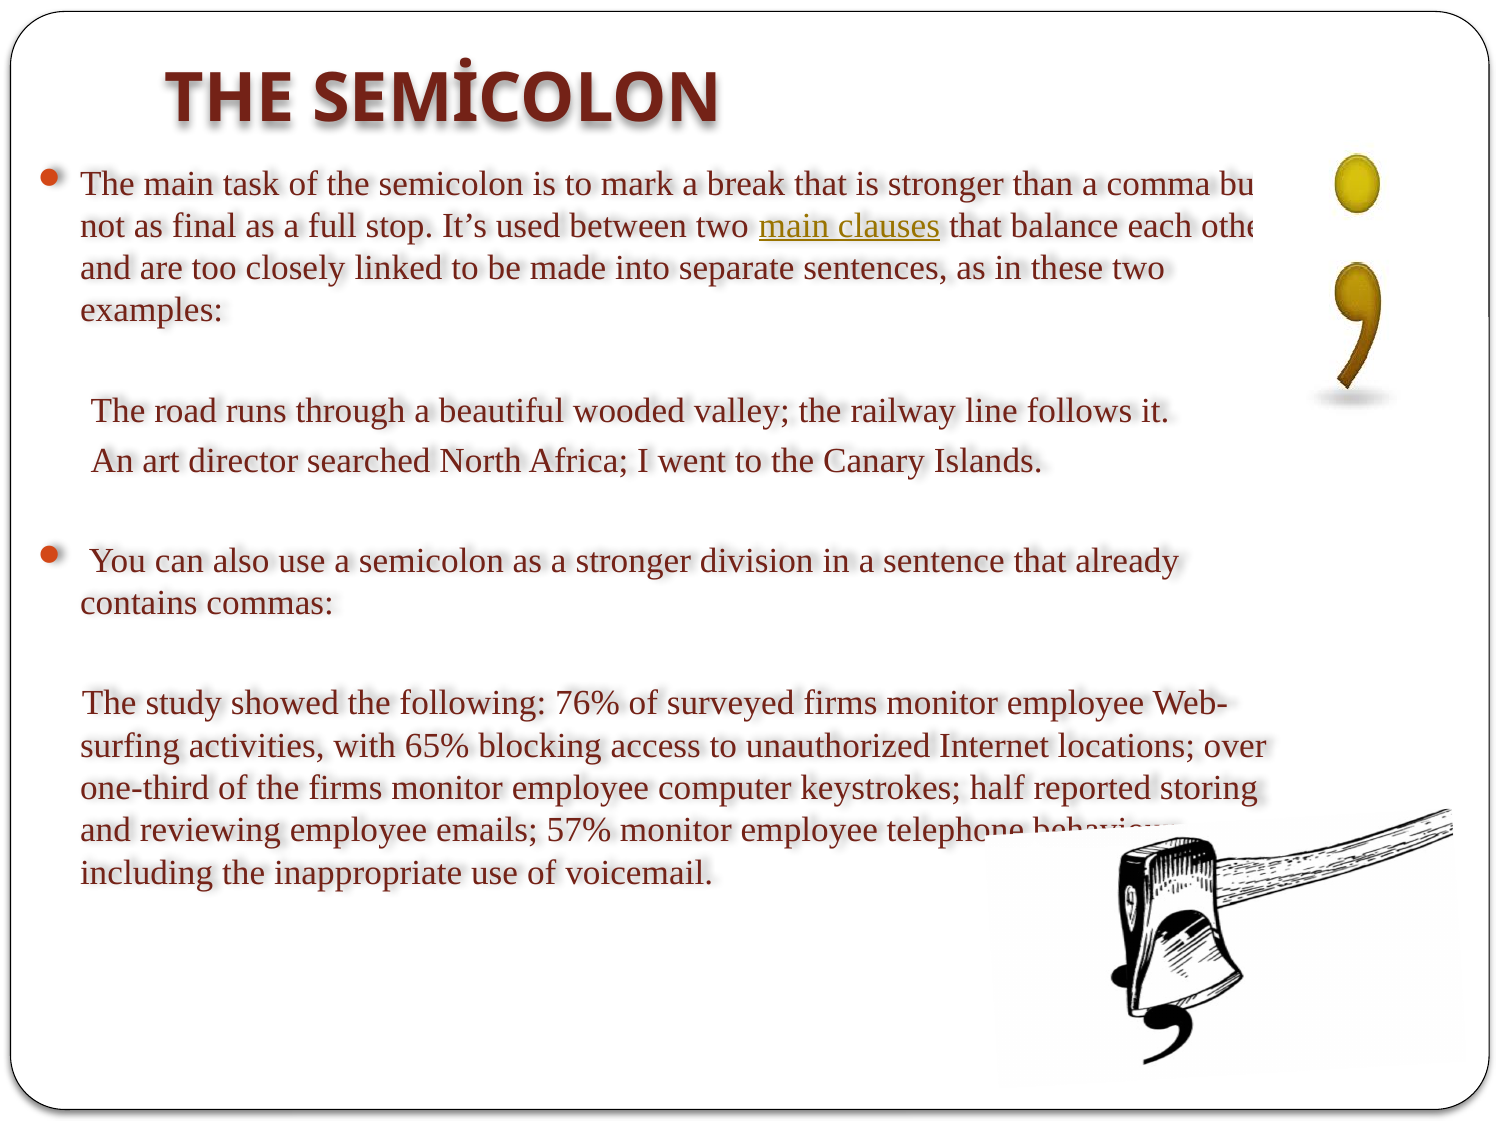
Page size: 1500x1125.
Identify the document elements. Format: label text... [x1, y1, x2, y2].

list The main task of the semicolon is to mark a break that is stronger than a comma but not as final as a full stop. It’s used between two main clauses that balance each other and are too closely linked to be made into separate sentences, as in these two examples: The road runs through a beautiful wooded valley; the railway line follows it. An art director searched North Africa; I went to the Canary Islands. You can also use a semicolon as a stronger division in a sentence that already contains commas: The study showed the following: 76% of surveyed firms monitor employee Web-surfing activities, with 65% blocking access to unauthorized Internet locations; over one-third of the firms monitor employee computer keystrokes; half reported storing and reviewing employee emails; 57% monitor employee telephone behaviour, including the inappropriate use of voicemail. [23, 152, 1299, 903]
picture [1253, 140, 1466, 423]
title The Semicolon [150, 45, 1425, 145]
picture [985, 809, 1466, 1087]
